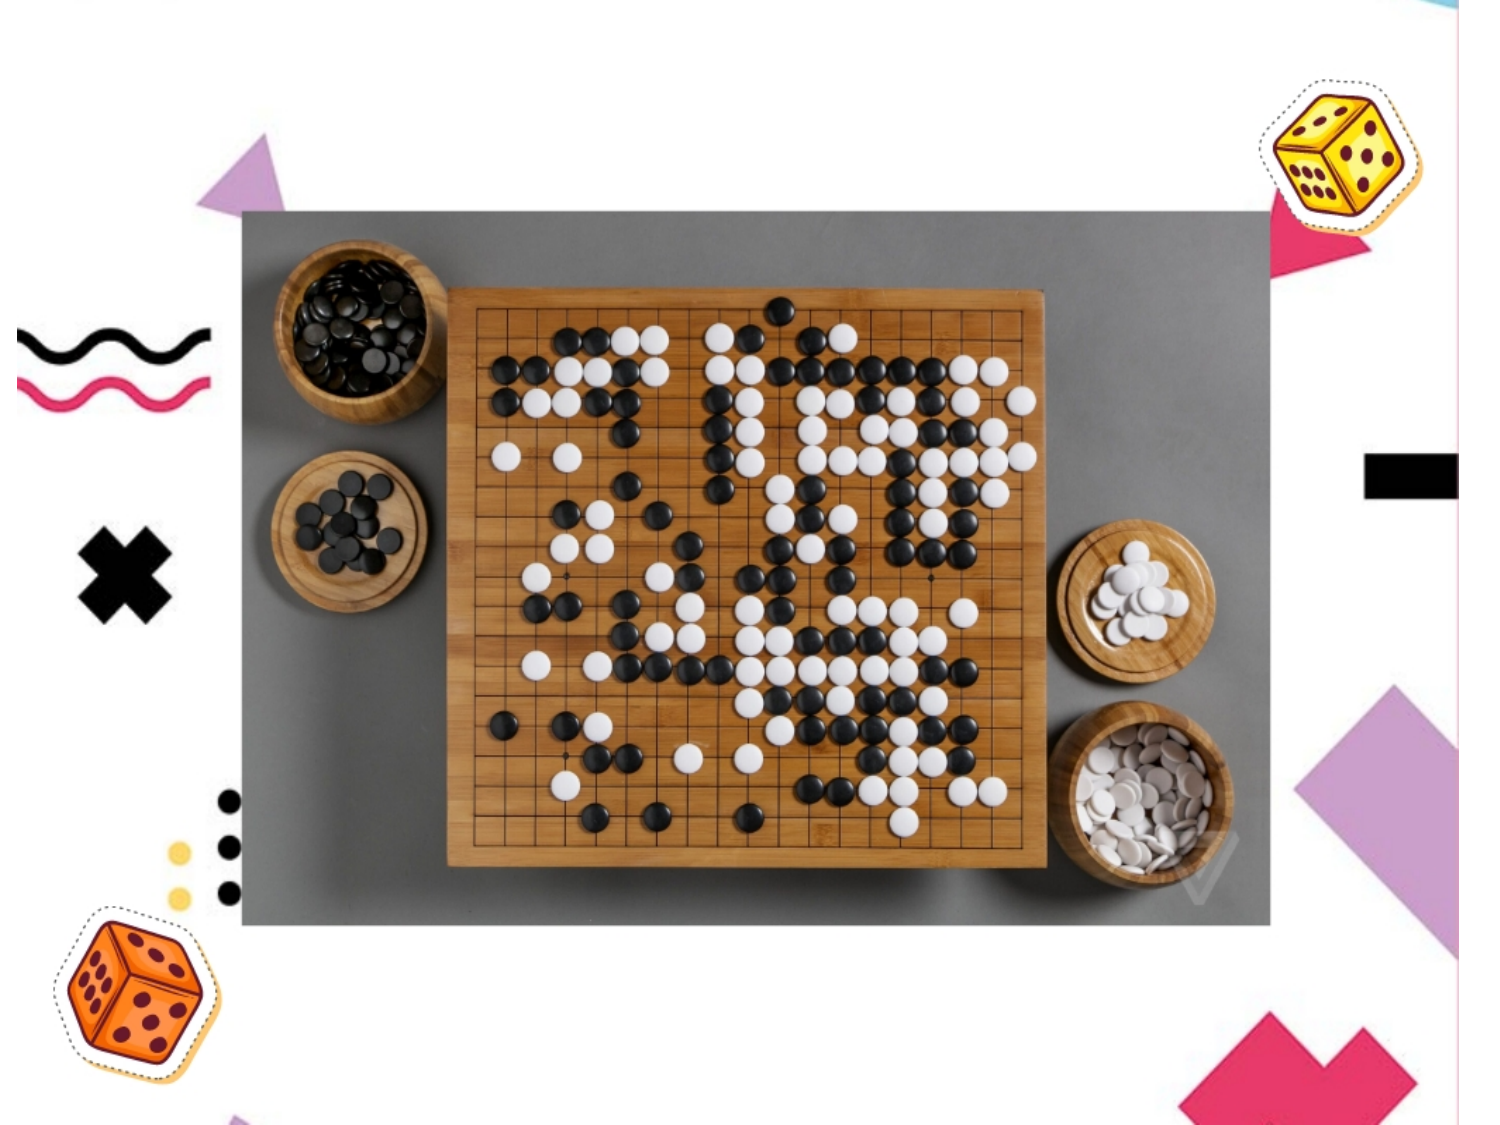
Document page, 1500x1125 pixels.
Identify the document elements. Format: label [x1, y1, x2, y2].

list [17, 0, 1459, 1125]
